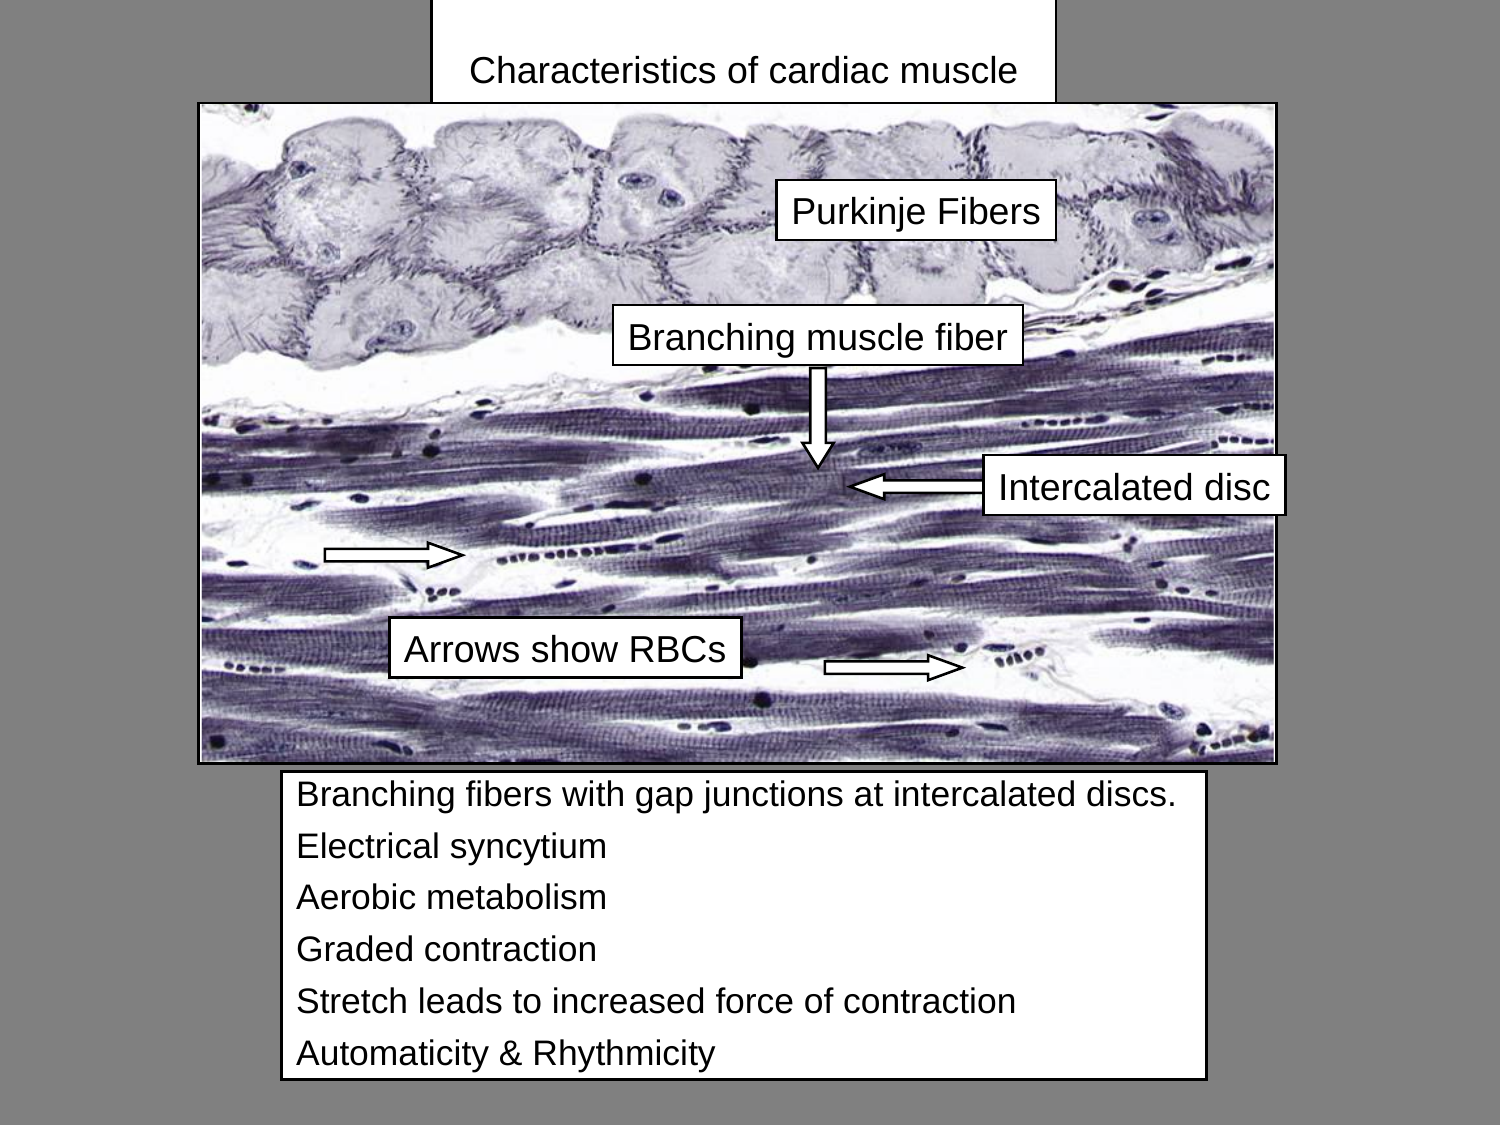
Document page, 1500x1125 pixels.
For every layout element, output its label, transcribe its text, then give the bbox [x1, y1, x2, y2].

text_box Branching fibers with gap junctions at intercalated discs. Electrical syncytium Aerobic metabolism Graded contraction Stretch leads to increased force of contraction Automaticity & Rhythmicity [281, 771, 1207, 1080]
title Characteristics of cardiac muscle [430, 0, 1057, 102]
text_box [199, 104, 1288, 763]
